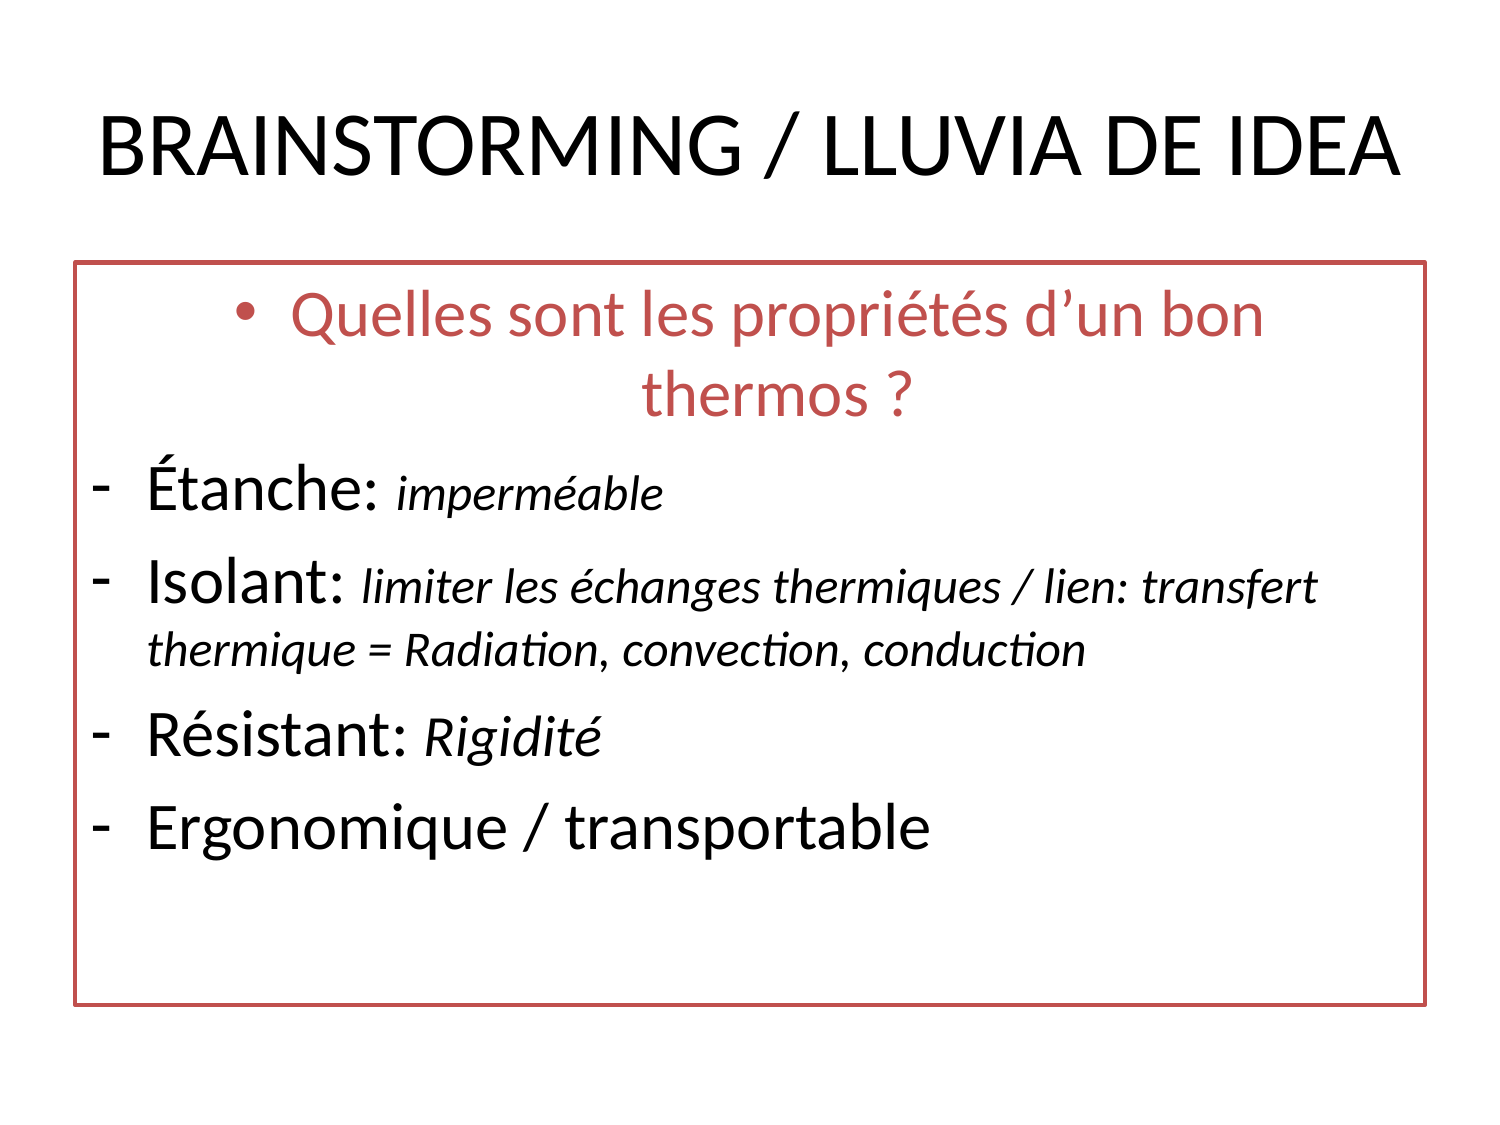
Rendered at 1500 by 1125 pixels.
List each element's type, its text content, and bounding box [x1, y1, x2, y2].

list Quelles sont les propriétés d’un bon thermos ? Étanche: imperméable Isolant: limiter les échanges thermiques / lien: transfert thermique = Radiation, convection, conduction Résistant: Rigidité Ergonomique / transportable [73, 260, 1427, 1007]
title BRAINSTORMING / LLUVIA DE IDEA [75, 45, 1425, 233]
